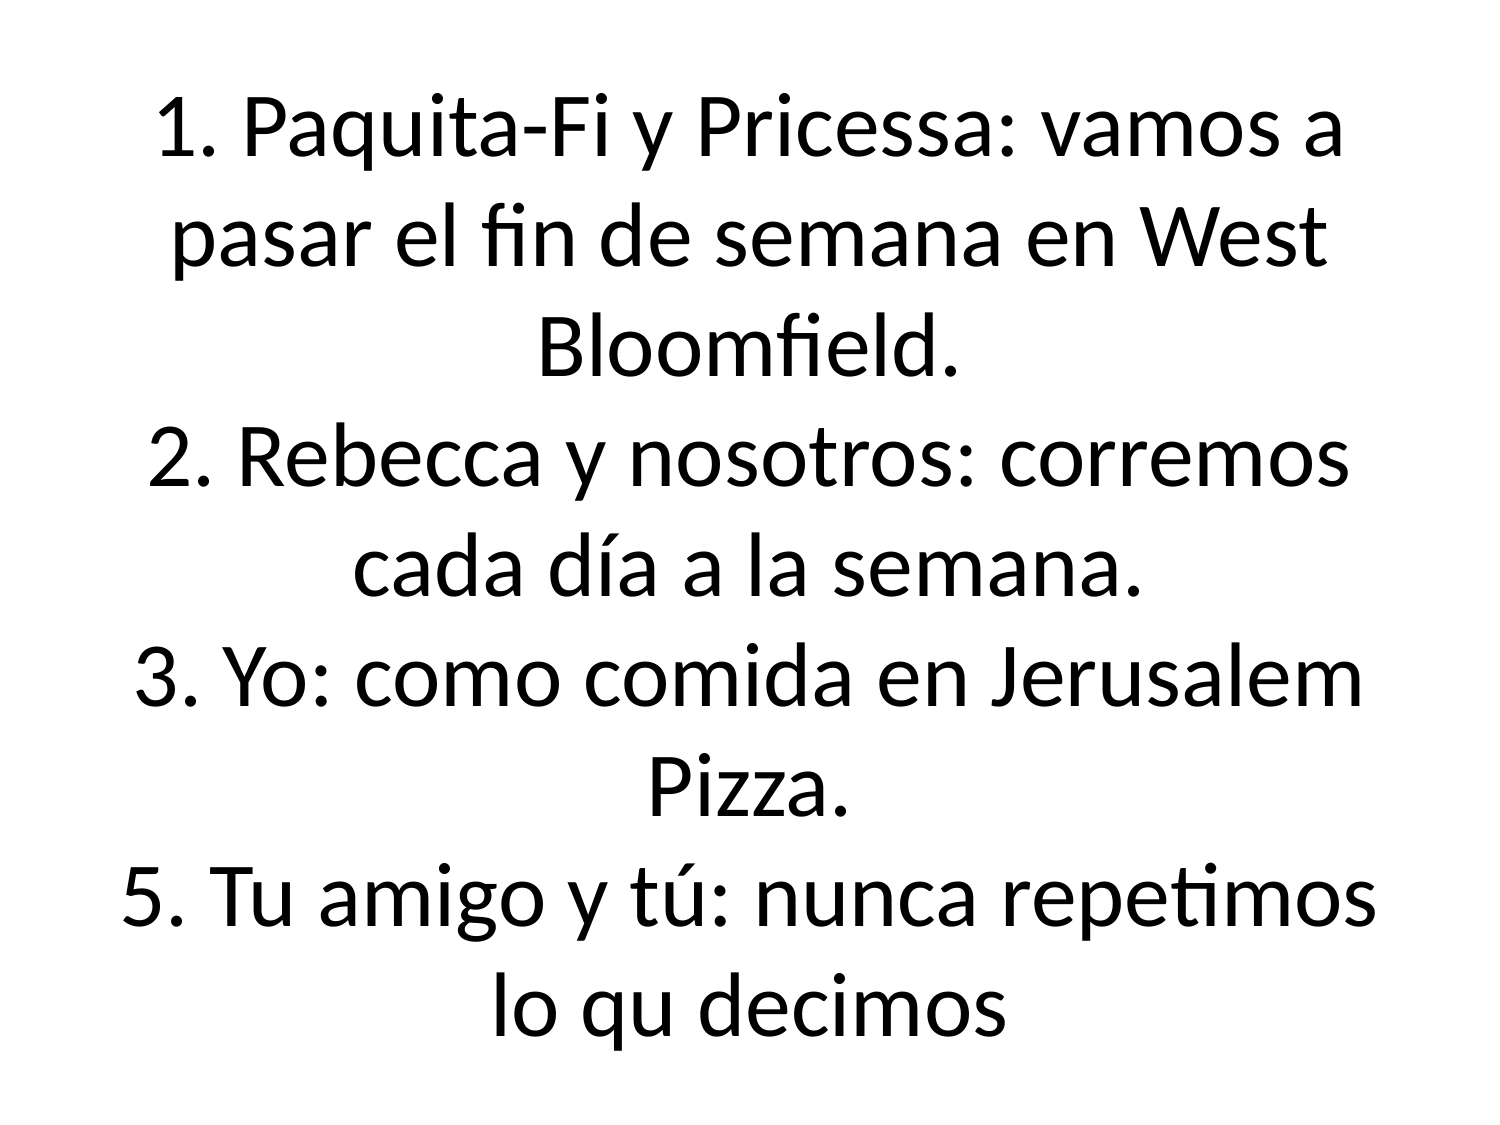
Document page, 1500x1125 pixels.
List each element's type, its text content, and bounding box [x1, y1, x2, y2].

title 1. Paquita-Fi y Pricessa: vamos a pasar el fin de semana en West Bloomfield. 2. Rebecca y nosotros: corremos cada día a la semana. 3. Yo: como comida en Jerusalem Pizza. 5. Tu amigo y tú: nunca repetimos lo qu decimos [75, 45, 1425, 1075]
